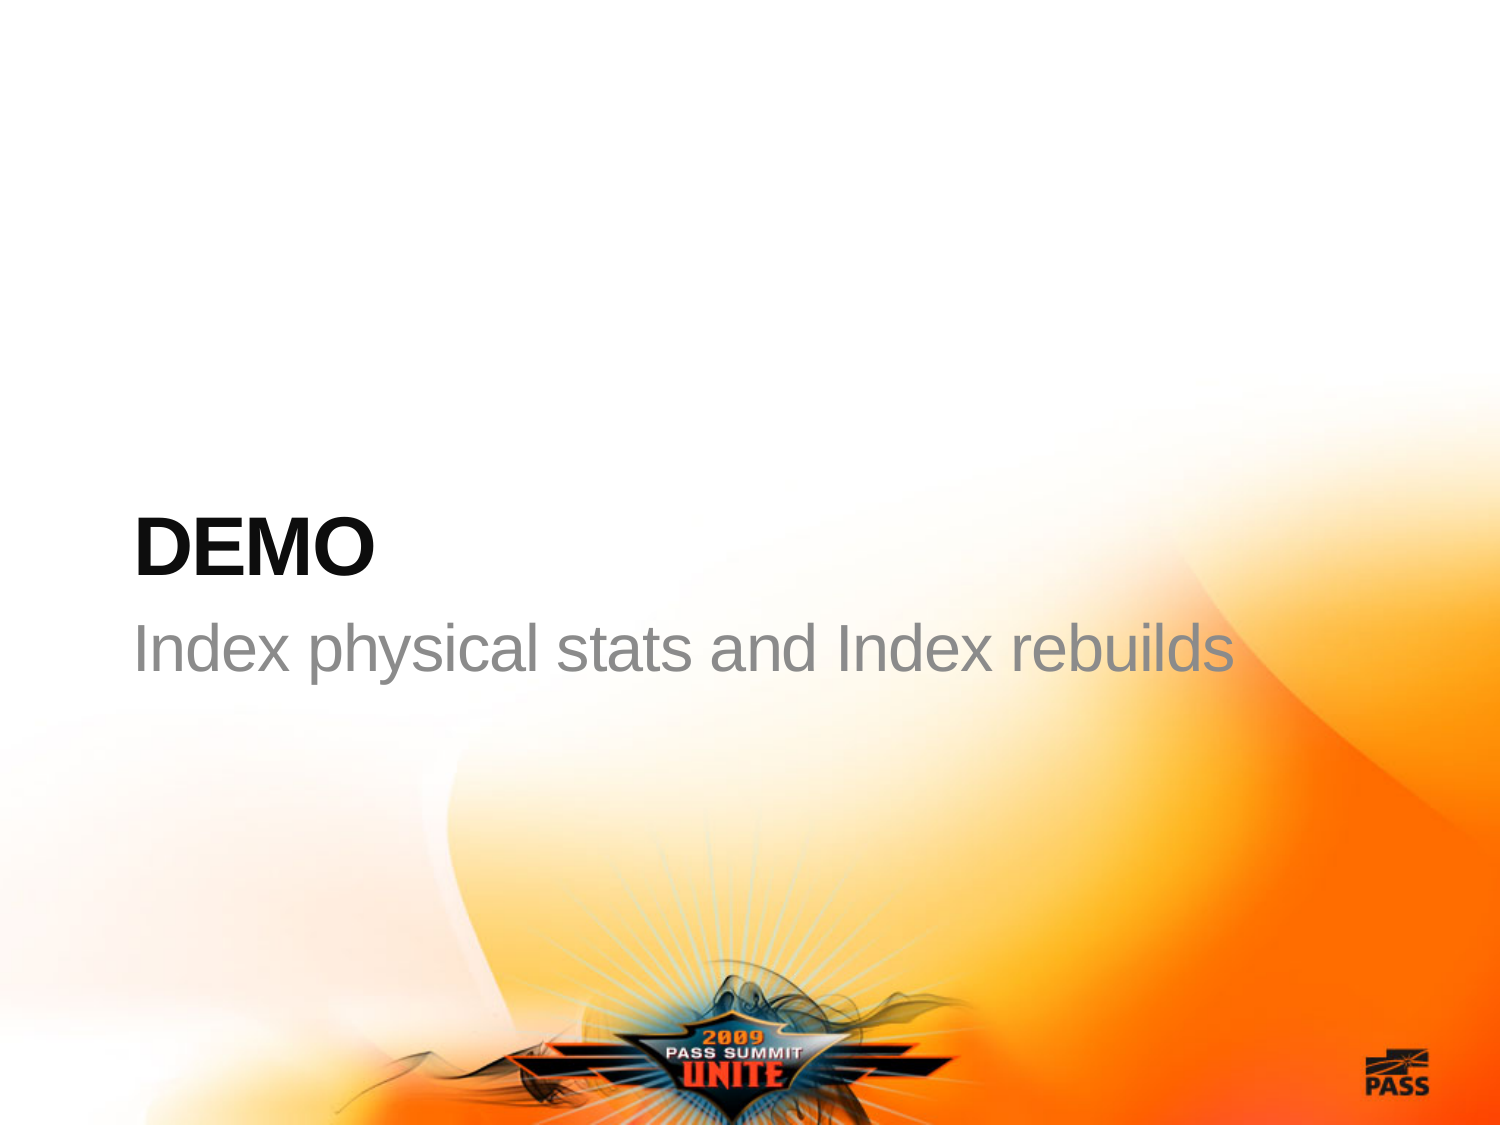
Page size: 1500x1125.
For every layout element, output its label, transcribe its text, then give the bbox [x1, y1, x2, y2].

title Demo [118, 509, 1394, 734]
picture [0, 0, 1500, 1125]
list Index physical stats and Index rebuilds [117, 538, 1393, 693]
